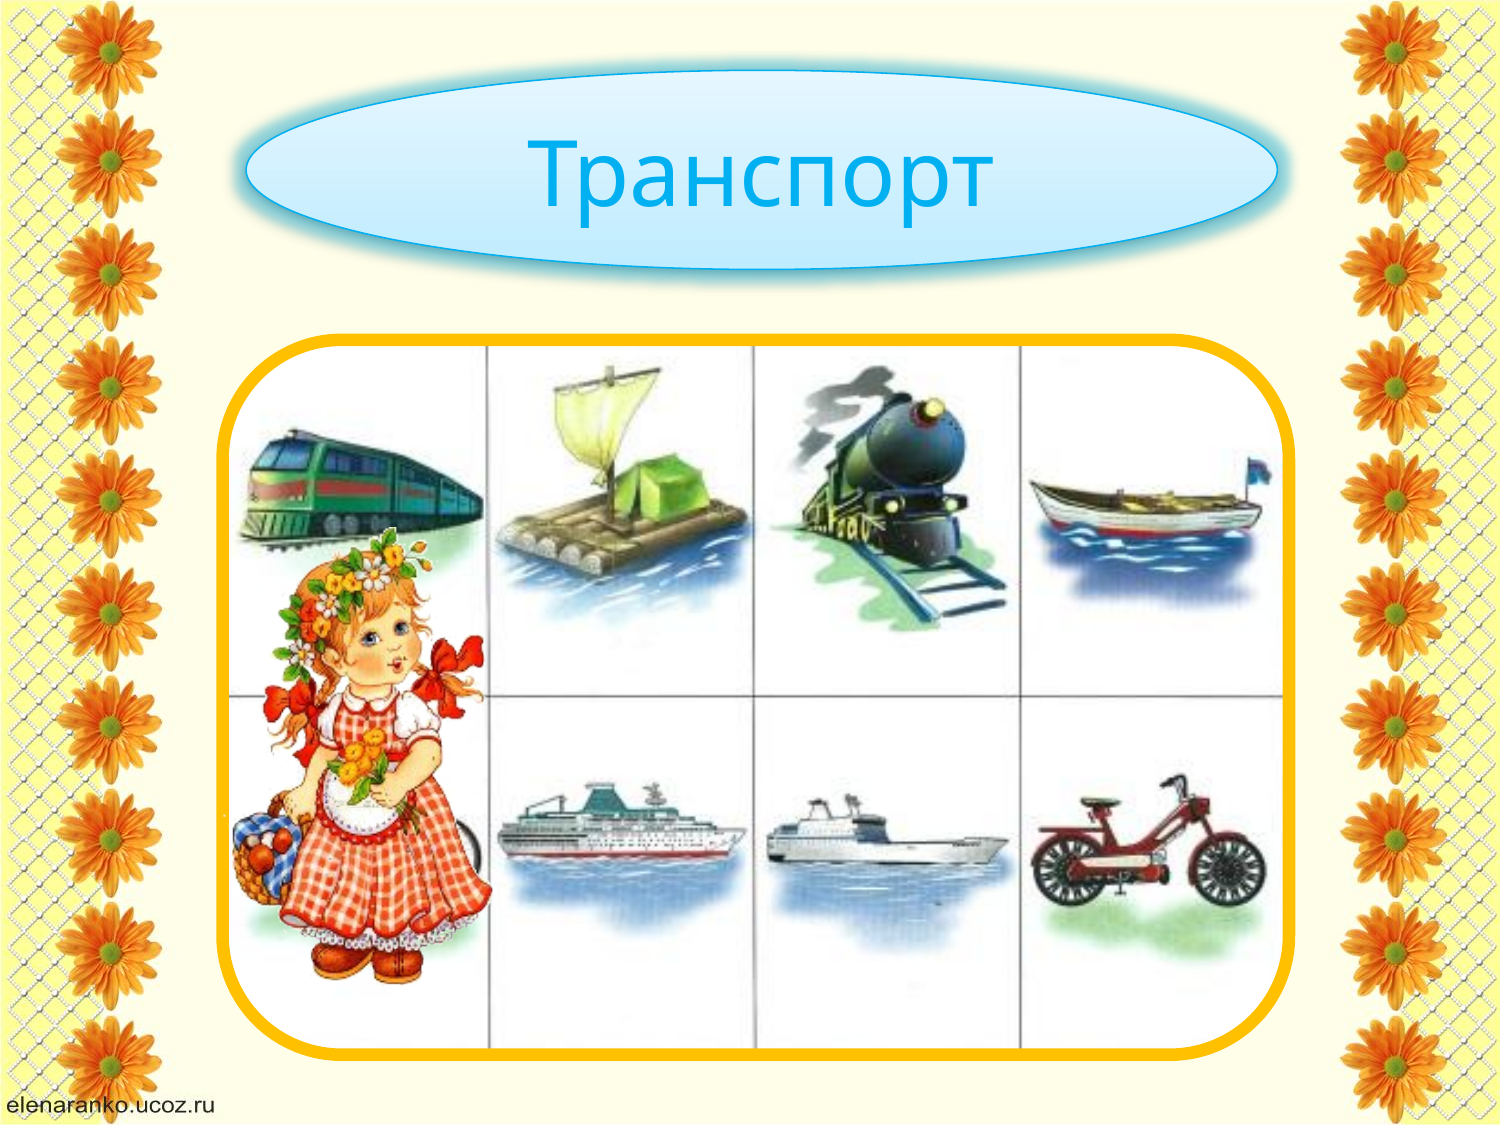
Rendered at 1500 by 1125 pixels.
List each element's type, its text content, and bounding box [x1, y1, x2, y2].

picture [0, 0, 1500, 1125]
text_box Транспорт [245, 69, 1279, 271]
